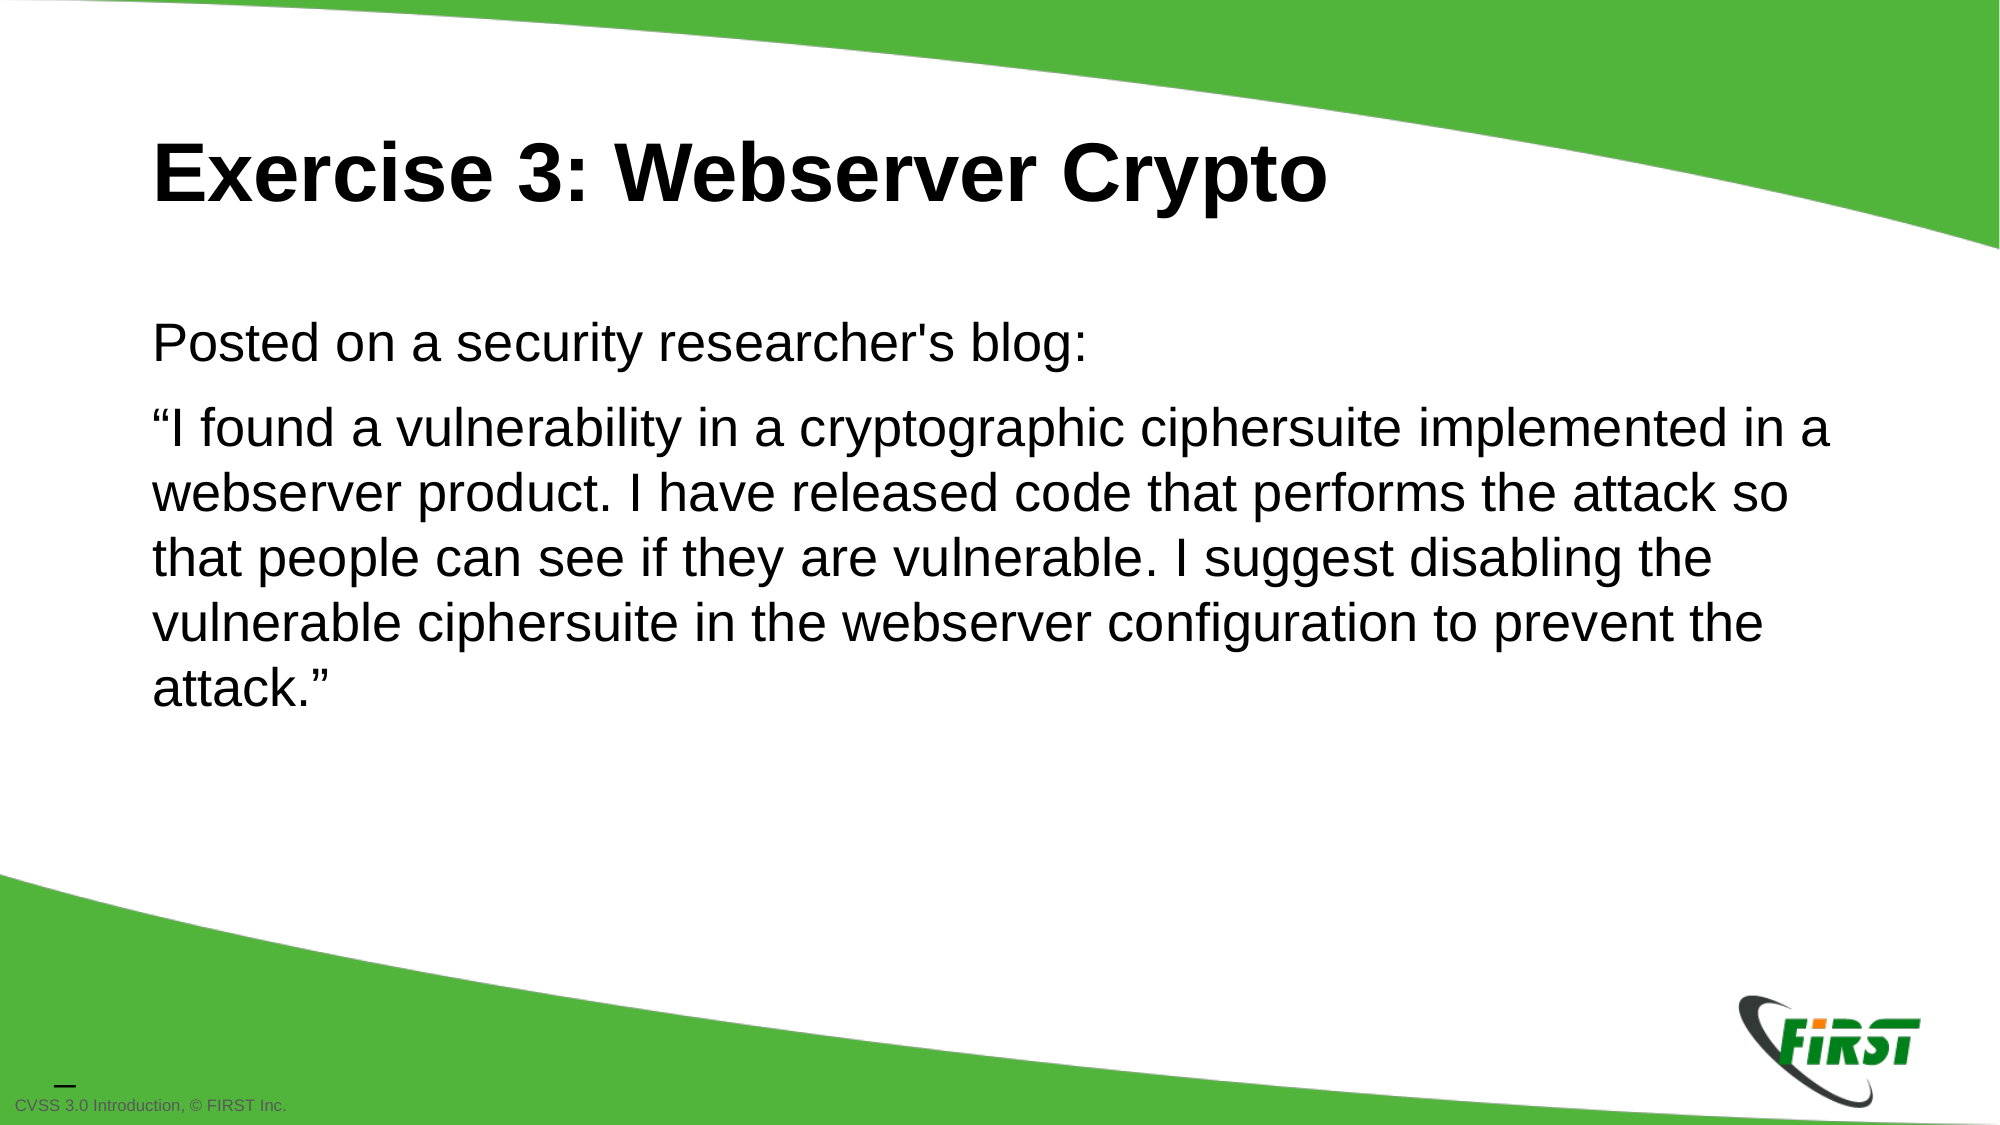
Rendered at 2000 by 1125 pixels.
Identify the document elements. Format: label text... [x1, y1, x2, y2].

picture [0, 0, 2000, 1125]
text_box Posted on a security researcher's blog: “I found a vulnerability in a cryptographic ciphersuite implemented in a webserver product. I have released code that performs the attack so that people can see if they are vulnerable. I suggest disabling the vulnerable ciphersuite in the webserver configuration to prevent the attack.” [137, 299, 1863, 1014]
text_box Exercise 3: Webserver Crypto [137, 59, 1862, 278]
text_box _ [39, 1035, 100, 1096]
